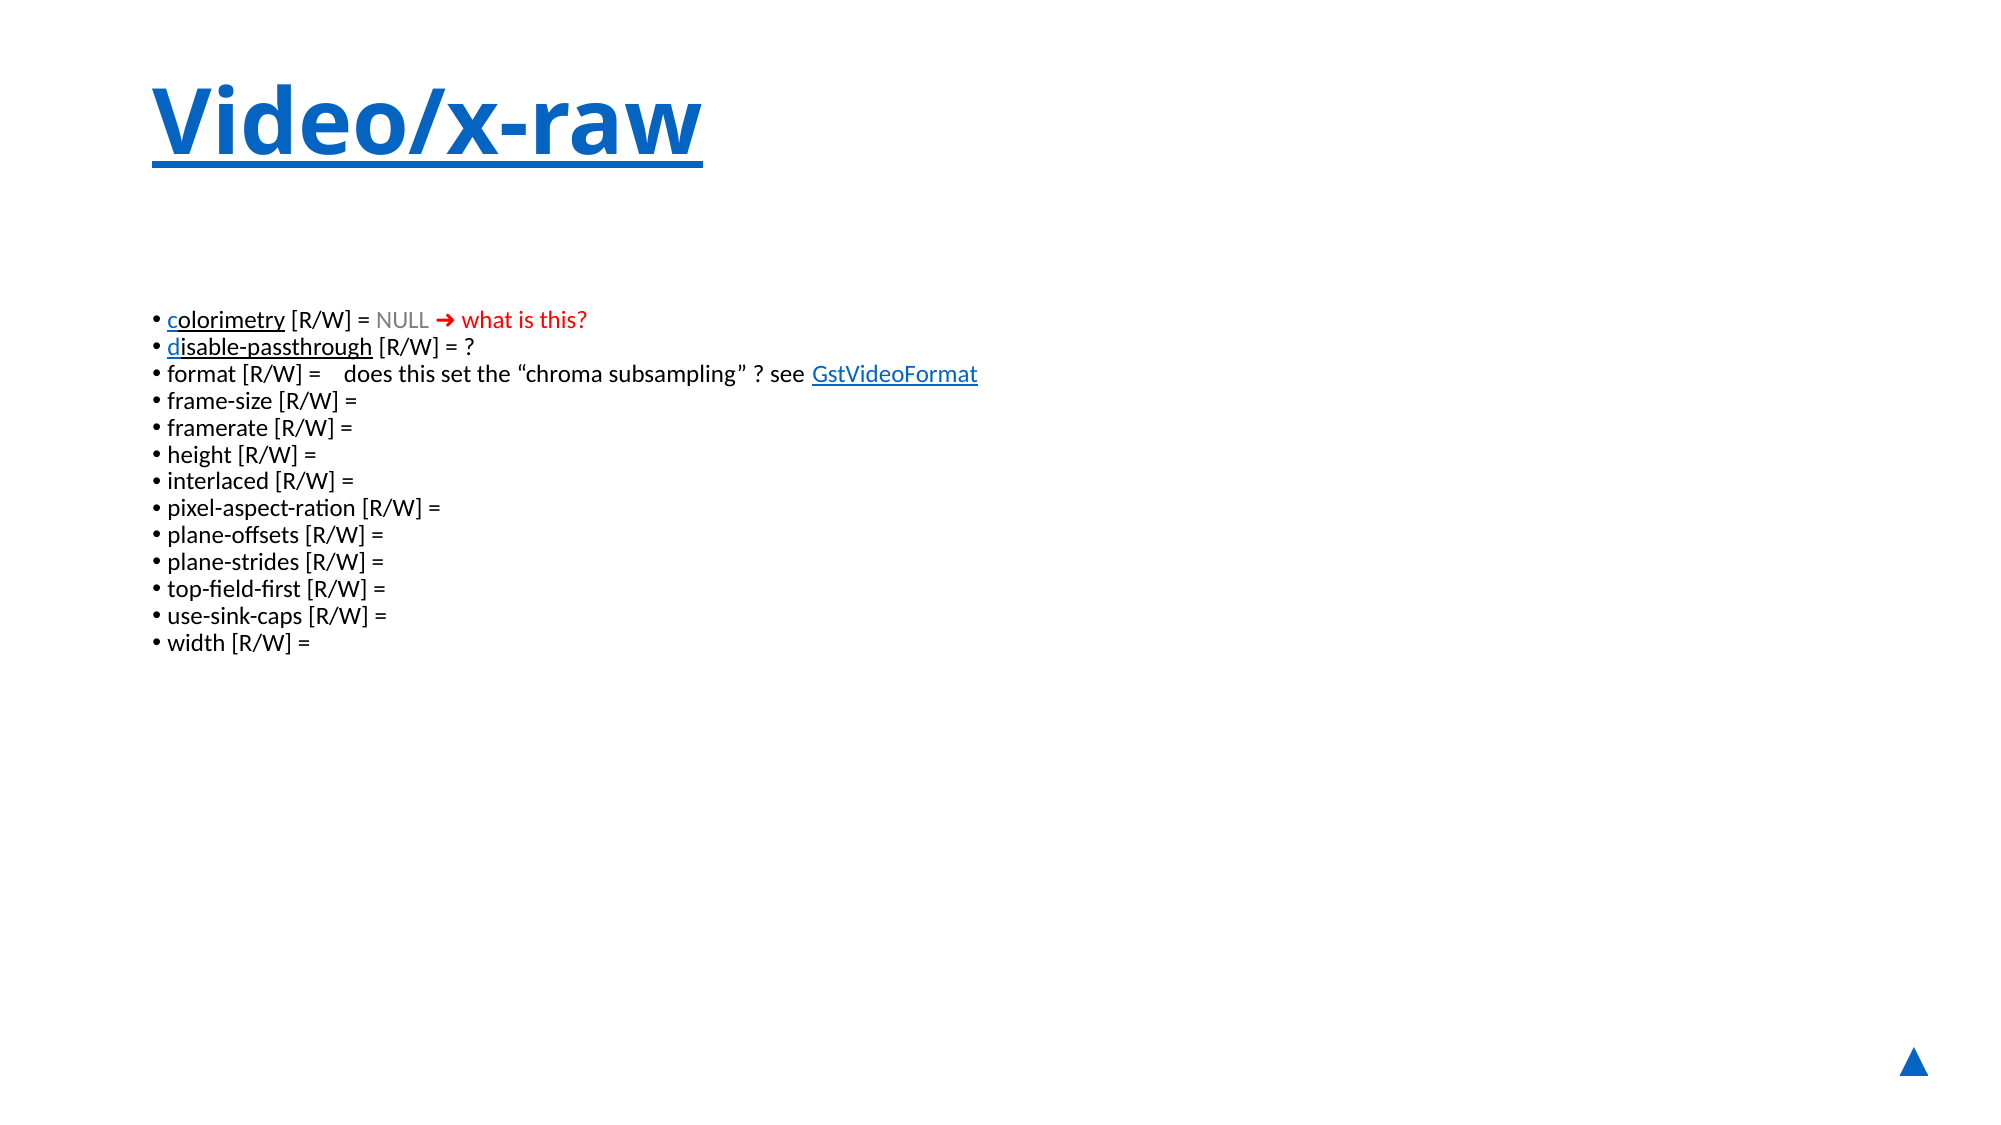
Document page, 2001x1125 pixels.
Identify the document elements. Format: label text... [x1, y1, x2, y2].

title Video/x-raw [137, 59, 1863, 182]
text_box ▲ [1884, 1026, 1946, 1087]
list colorimetry [R/W] = NULL ➜ what is this? disable-passthrough [R/W] = ? format [R/W] = does this set the “chroma subsampling” ? see GstVideoFormat frame-size [R/W] = framerate [R/W] = height [R/W] = interlaced [R/W] = pixel-aspect-ration [R/W] = plane-offsets [R/W] = plane-strides [R/W] = top-field-first [R/W] = use-sink-caps [R/W] = width [R/W] = [137, 299, 1863, 1014]
